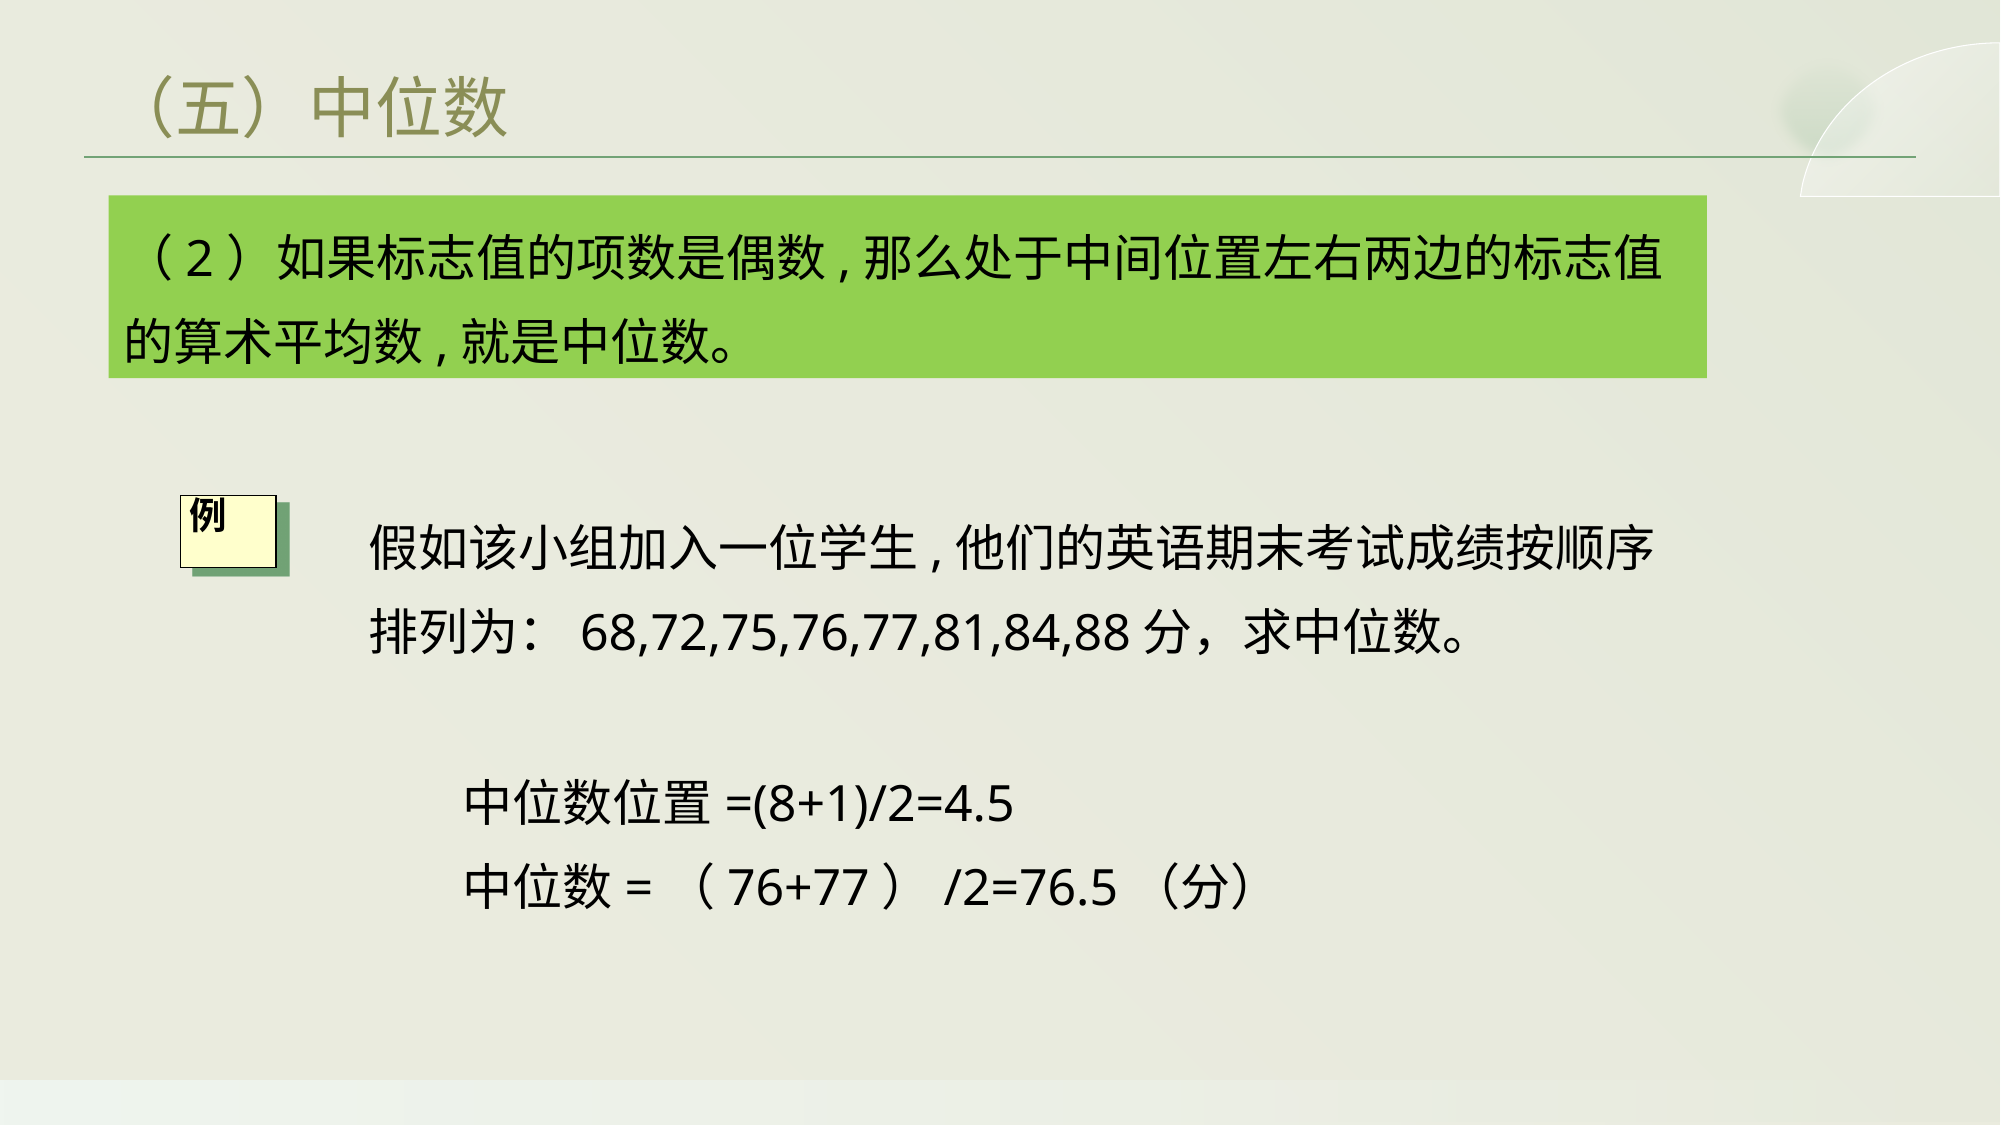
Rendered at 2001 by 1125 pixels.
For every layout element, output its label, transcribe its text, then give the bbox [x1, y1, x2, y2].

text_box 假如该小组加入一位学生,他们的英语期末考试成绩按顺序排列为：68,72,75,76,77,81,84,88分，求中位数。 [353, 484, 1707, 668]
text_box 中位数位置=(8+1)/2=4.5 中位数=（76+77）/2=76.5（分） [447, 740, 1448, 924]
text_box （2）如果标志值的项数是偶数,那么处于中间位置左右两边的标志值的算术平均数,就是中位数。 [108, 195, 1707, 379]
text_box （五）中位数 [108, 62, 1892, 134]
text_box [174, 484, 305, 568]
